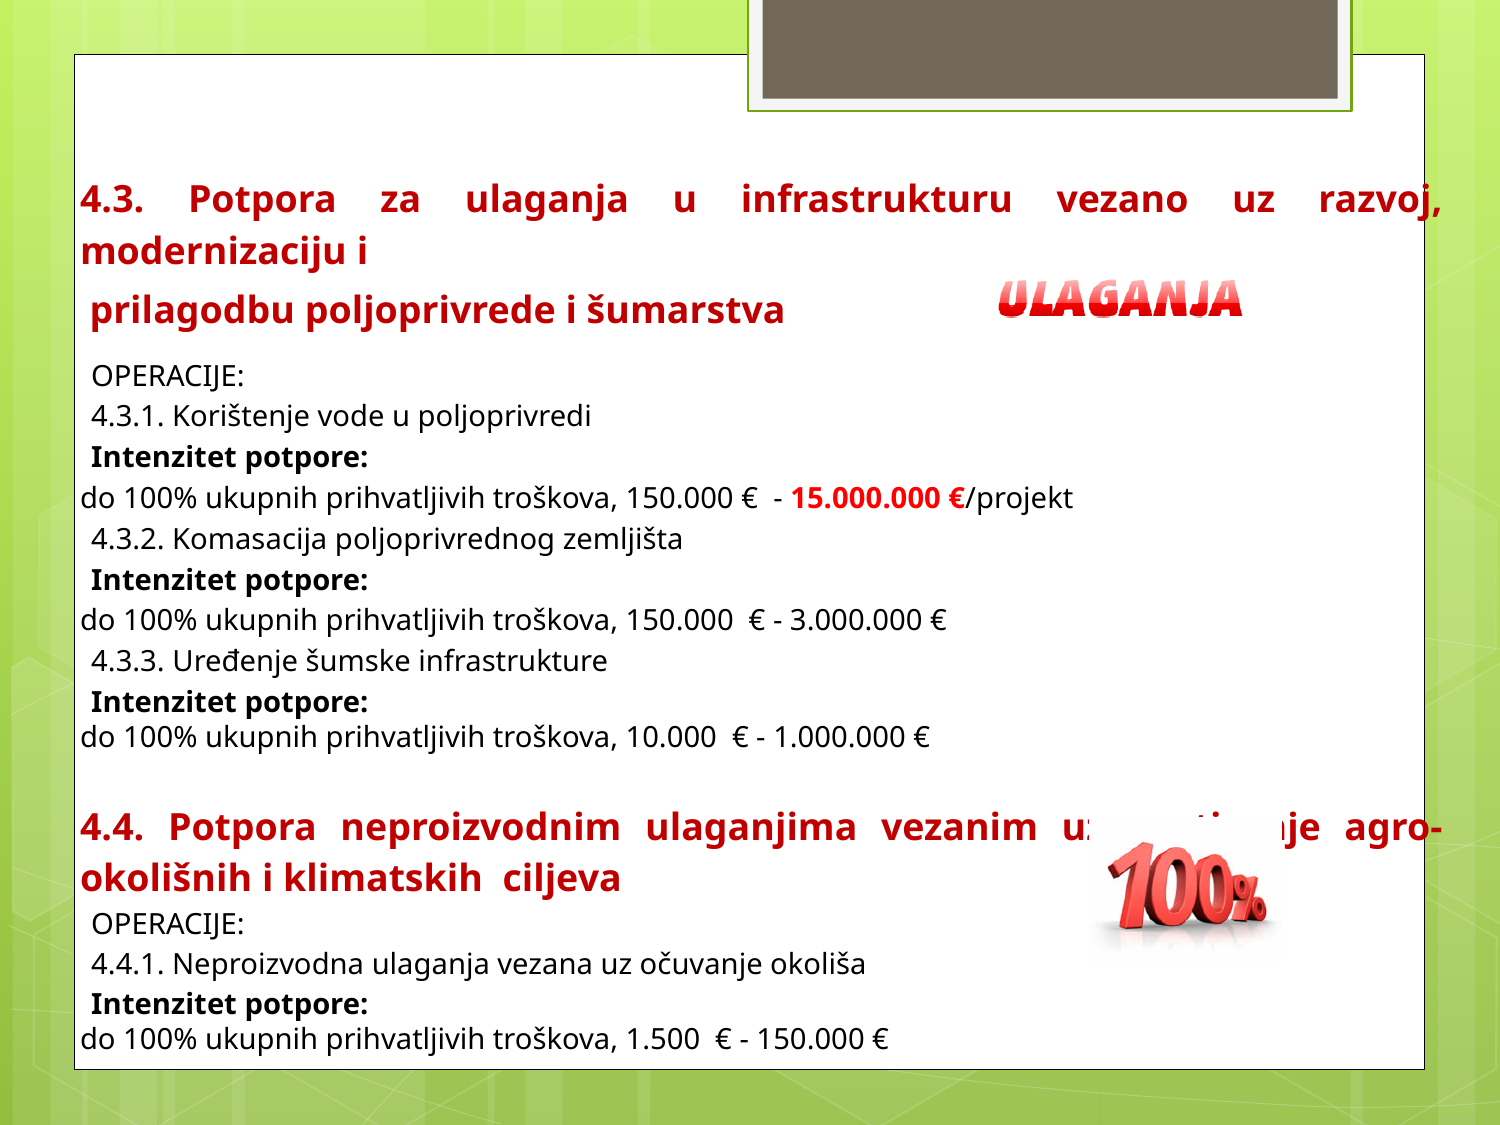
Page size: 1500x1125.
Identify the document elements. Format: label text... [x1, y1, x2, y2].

list 4.3. Potpora za ulaganja u infrastrukturu vezano uz razvoj, modernizaciju i prilagodbu poljoprivrede i šumarstva OPERACIJE: 4.3.1. Korištenje vode u poljoprivredi Intenzitet potpore: do 100% ukupnih prihvatljivih troškova, 150.000 € - 15.000.000 €/projekt 4.3.2. Komasacija poljoprivrednog zemljišta Intenzitet potpore: do 100% ukupnih prihvatljivih troškova, 150.000 € - 3.000.000 € 4.3.3. Uređenje šumske infrastrukture Intenzitet potpore: do 100% ukupnih prihvatljivih troškova, 10.000 € - 1.000.000 € 4.4. Potpora neproizvodnim ulaganjima vezanim uz postizanje agro-okolišnih i klimatskih ciljeva OPERACIJE: 4.4.1. Neproizvodna ulaganja vezana uz očuvanje okoliša Intenzitet potpore: do 100% ukupnih prihvatljivih troškova, 1.500 € - 150.000 € [64, 160, 1459, 1102]
picture [1089, 817, 1282, 962]
picture [995, 278, 1244, 318]
